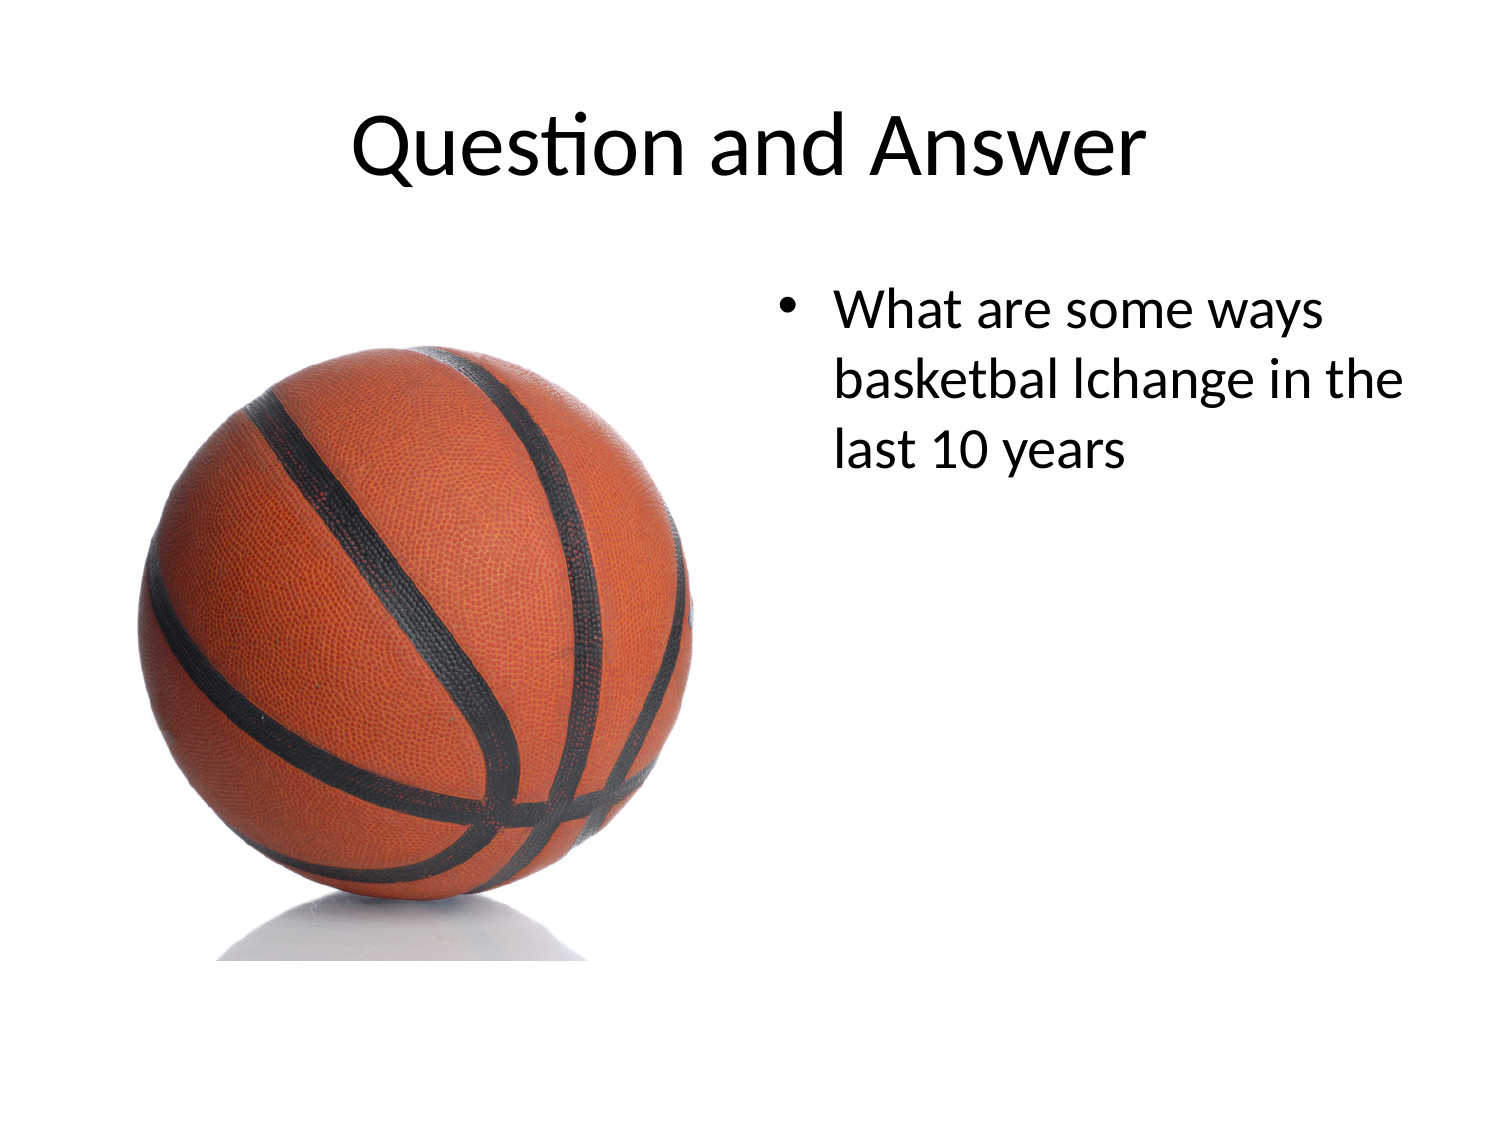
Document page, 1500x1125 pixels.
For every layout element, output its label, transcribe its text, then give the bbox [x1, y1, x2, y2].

list What are some ways basketbal lchange in the last 10 years [762, 262, 1425, 1005]
title Question and Answer [75, 45, 1425, 233]
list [74, 306, 738, 961]
